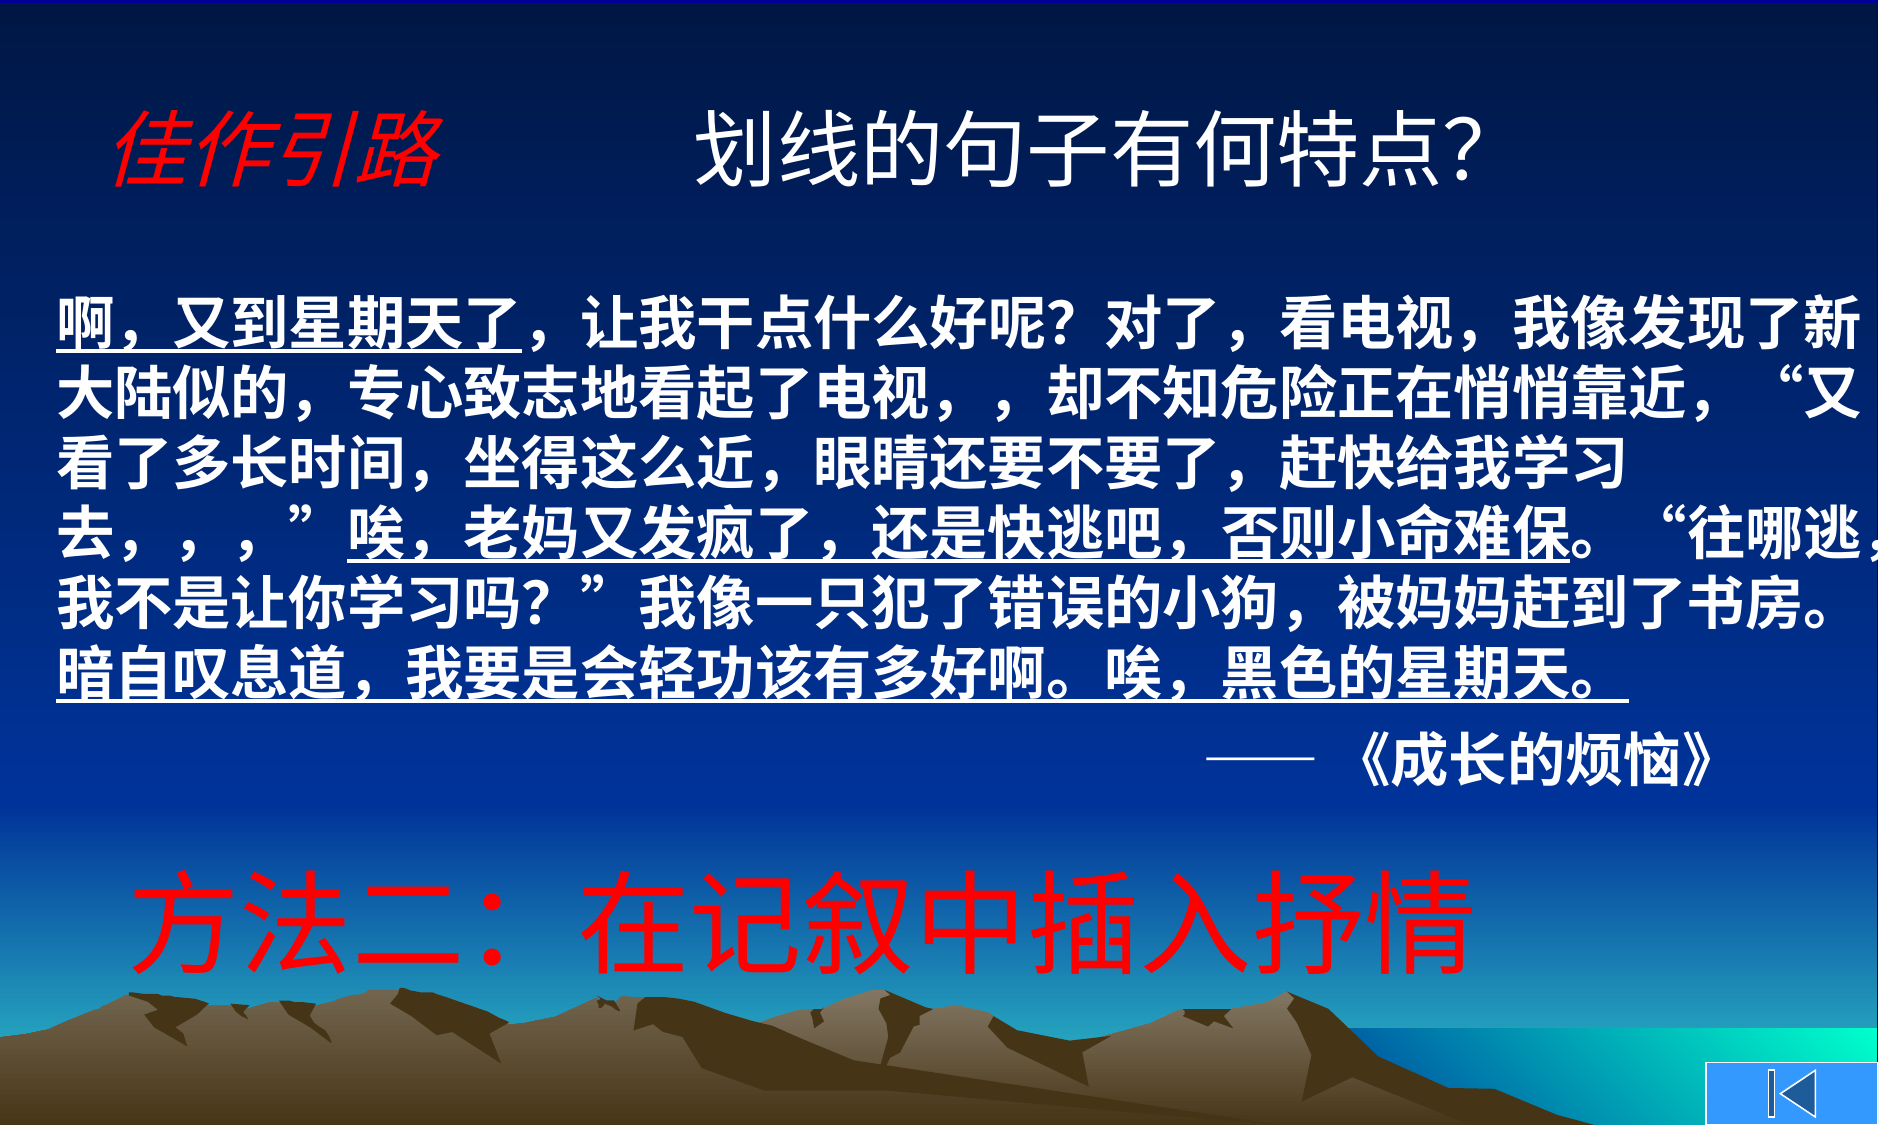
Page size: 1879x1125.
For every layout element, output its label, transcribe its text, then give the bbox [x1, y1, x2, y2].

text_box 划线的句子有何特点？ [679, 90, 1577, 205]
text_box 啊，又到星期天了，让我干点什么好呢？对了，看电视，我像发现了新大陆似的，专心致志地看起了电视，，却不知危险正在悄悄靠近，“又看了多长时间，坐得这么近，眼睛还要不要了，赶快给我学习去，，，”唉，老妈又发疯了，还是快逃吧，否则小命难保。“往哪逃，我不是让你学习吗？”我像一只犯了错误的小狗，被妈妈赶到了书房。暗自叹息道，我要是会轻功该有多好啊。唉，黑色的星期天。 [41, 278, 1879, 714]
text_box 方法二：在记叙中插入抒情 [112, 846, 1589, 996]
text_box ——《成长的烦恼》 [1187, 716, 1767, 801]
text_box [1705, 1062, 1879, 1125]
text_box 佳作引路 [88, 90, 679, 205]
